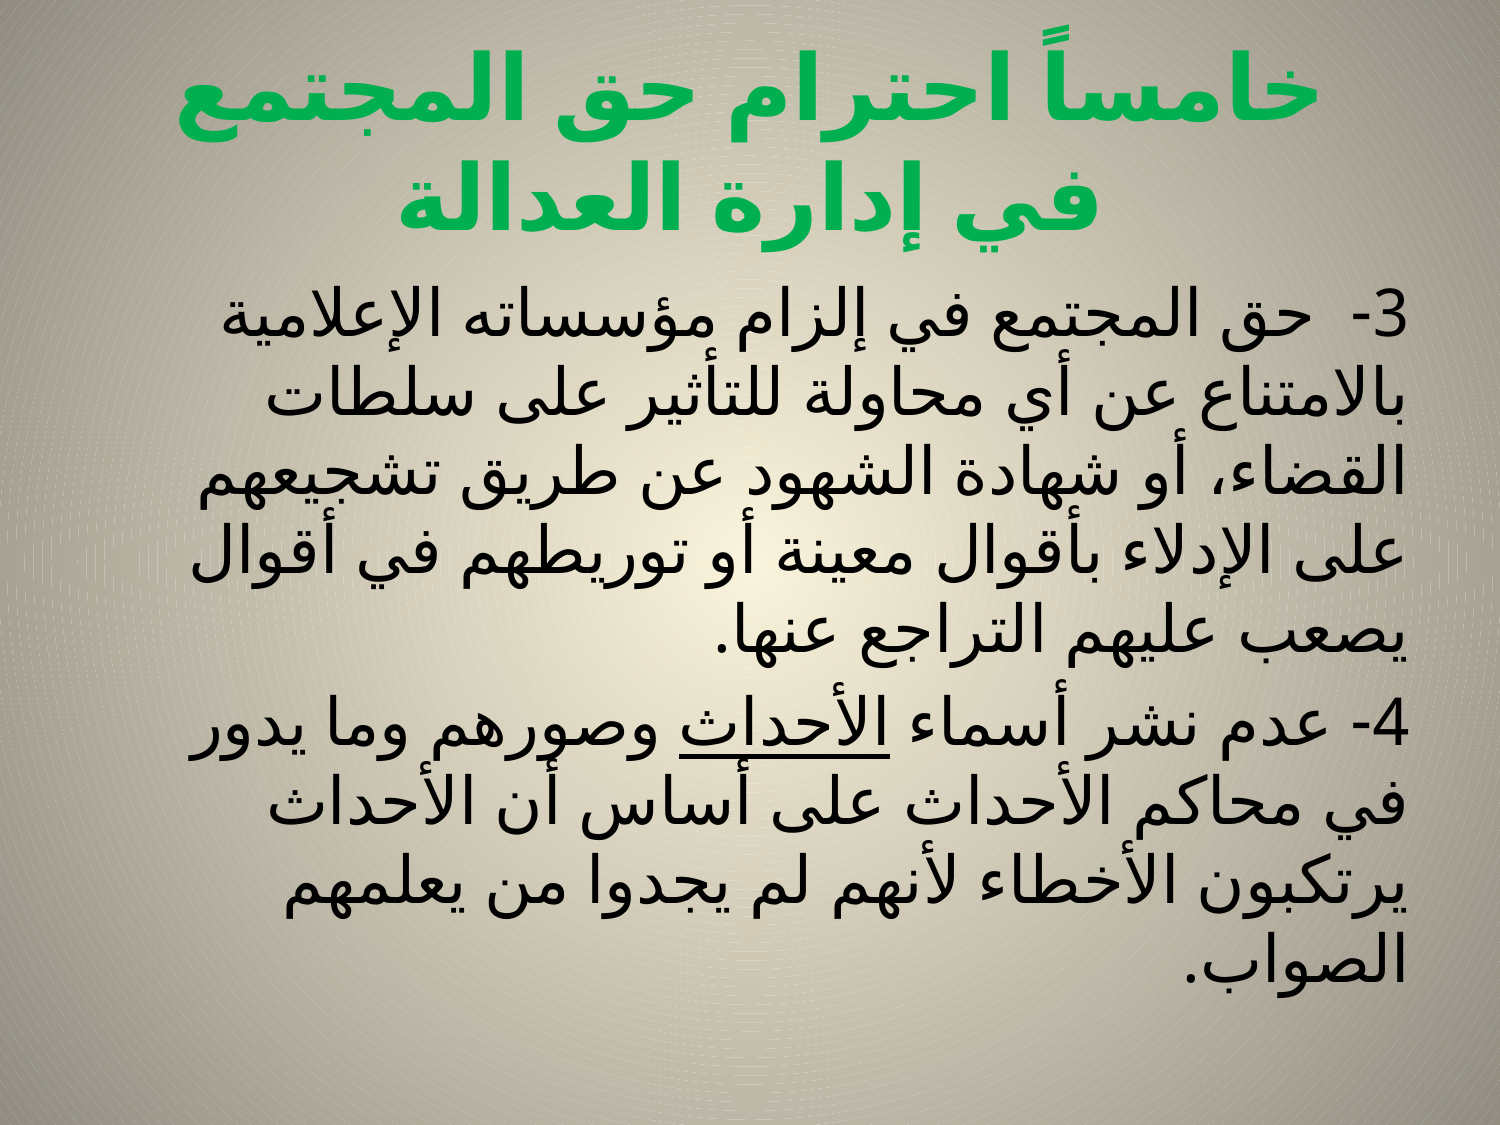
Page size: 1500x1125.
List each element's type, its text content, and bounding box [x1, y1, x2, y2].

title خامساً احترام حق المجتمع في إدارة العدالة [75, 45, 1425, 233]
list 3- حق المجتمع في إلزام مؤسساته الإعلامية بالامتناع عن أي محاولة للتأثير على سلطات القضاء، أو شهادة الشهود عن طريق تشجيعهم على الإدلاء بأقوال معينة أو توريطهم في أقوال يصعب عليهم التراجع عنها. 4- عدم نشر أسماء الأحداث وصورهم وما يدور في محاكم الأحداث على أساس أن الأحداث يرتكبون الأخطاء لأنهم لم يجدوا من يعلمهم الصواب. [75, 262, 1425, 1005]
